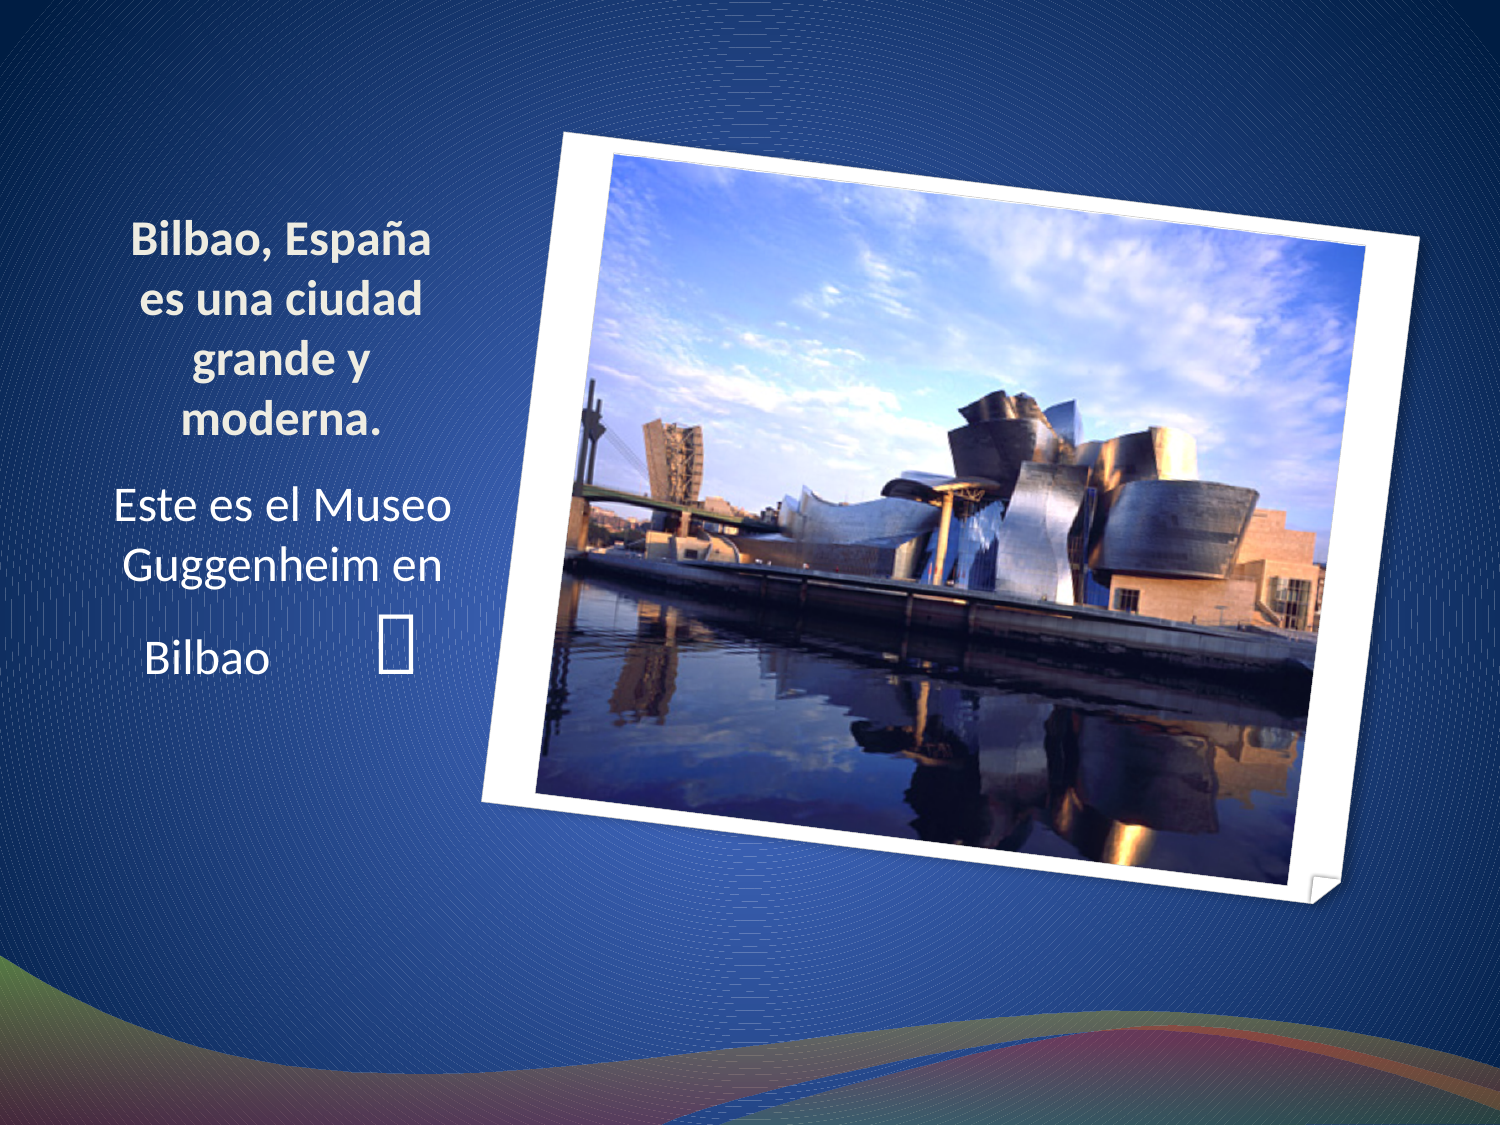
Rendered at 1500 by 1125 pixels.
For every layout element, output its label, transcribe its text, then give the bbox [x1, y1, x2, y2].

picture [1333, 243, 1365, 503]
list Este es el Museo Guggenheim en Bilbao  [99, 464, 463, 822]
picture [536, 552, 566, 796]
title Bilbao, España es una ciudad grande y moderna. [99, 193, 463, 453]
picture [571, 155, 1330, 842]
picture [1023, 852, 1291, 885]
